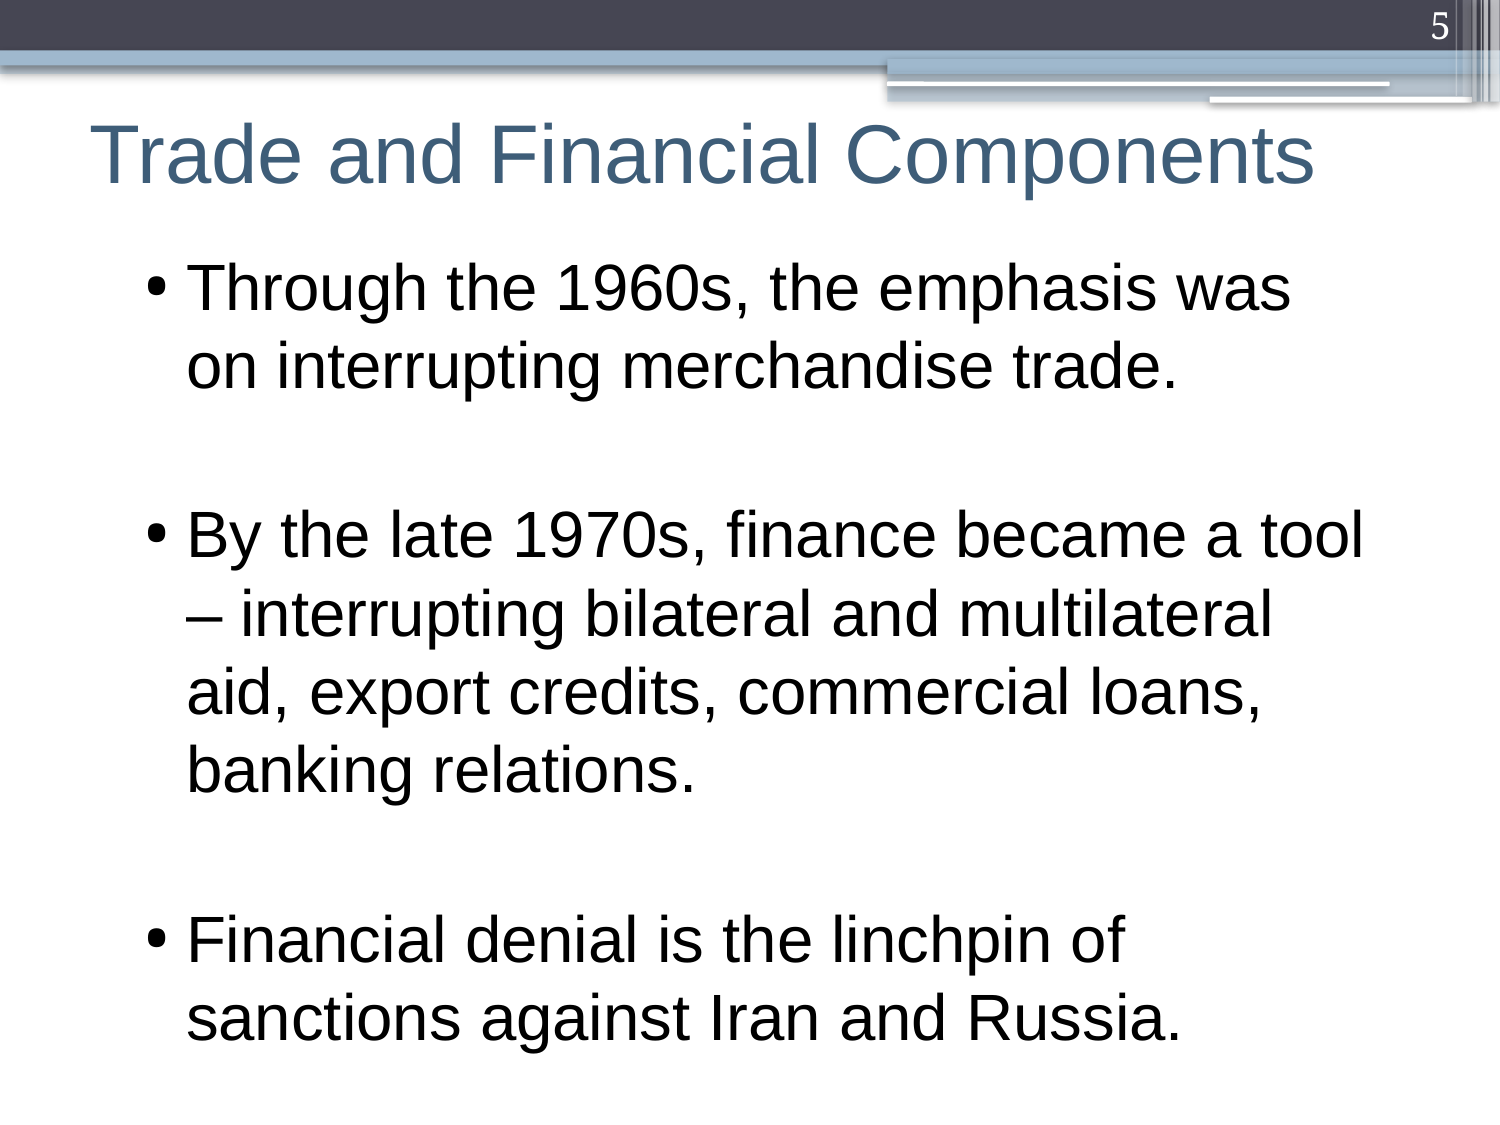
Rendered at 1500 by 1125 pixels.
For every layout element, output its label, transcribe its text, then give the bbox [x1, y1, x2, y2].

list Through the 1960s, the emphasis was on interrupting merchandise trade. By the late 1970s, finance became a tool – interrupting bilateral and multilateral aid, export credits, commercial loans, banking relations. Financial denial is the linchpin of sanctions against Iran and Russia. [112, 237, 1388, 1063]
slide_number 5 [1341, 0, 1466, 61]
title Trade and Financial Components [75, 75, 1413, 225]
